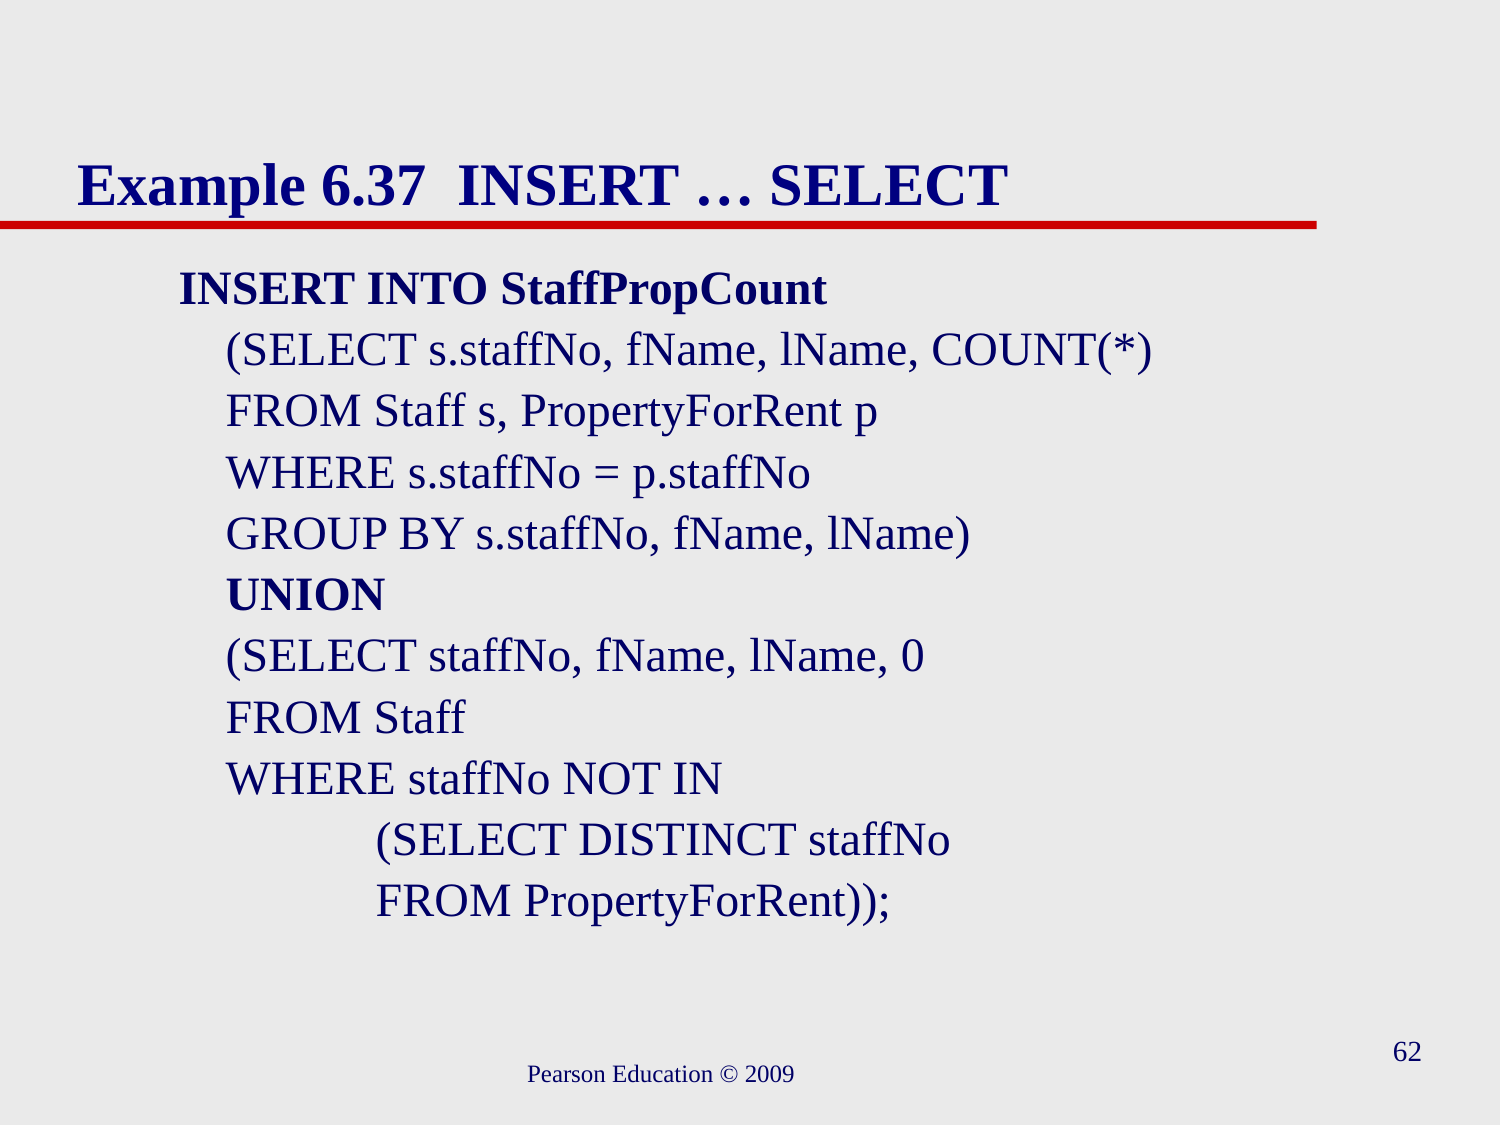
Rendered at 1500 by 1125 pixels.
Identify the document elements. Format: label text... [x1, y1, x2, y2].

text_box Pearson Education © 2009 [512, 1050, 1038, 1095]
slide_number 62 [1124, 1012, 1438, 1088]
title Example 6.37 INSERT … SELECT [62, 43, 1338, 226]
list INSERT INTO StaffPropCount (SELECT s.staffNo, fName, lName, COUNT(*) FROM Staff s, PropertyForRent p WHERE s.staffNo = p.staffNo GROUP BY s.staffNo, fName, lName) UNION (SELECT staffNo, fName, lName, 0 FROM Staff WHERE staffNo NOT IN (SELECT DISTINCT staffNo FROM PropertyForRent)); [88, 255, 1377, 1006]
